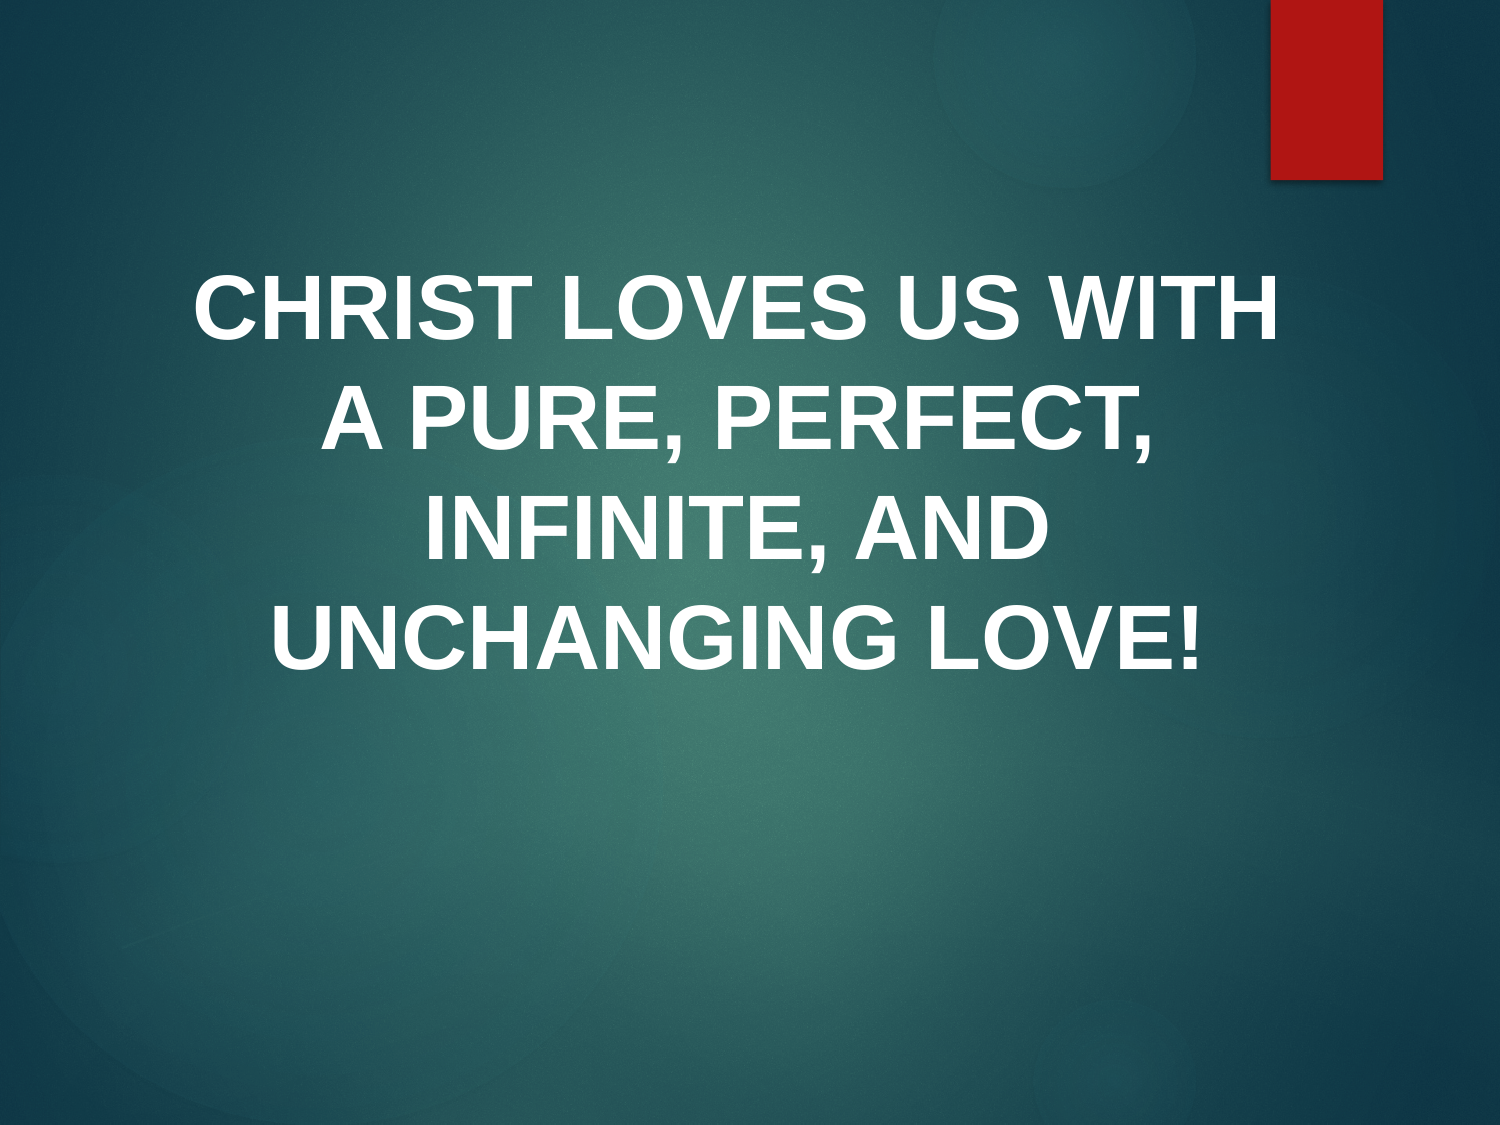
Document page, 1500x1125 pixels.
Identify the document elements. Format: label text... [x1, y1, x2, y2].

text_box CHRIST LOVES US WITH A PURE, PERFECT, INFINITE, AND UNCHANGING LOVE! [177, 240, 1299, 806]
